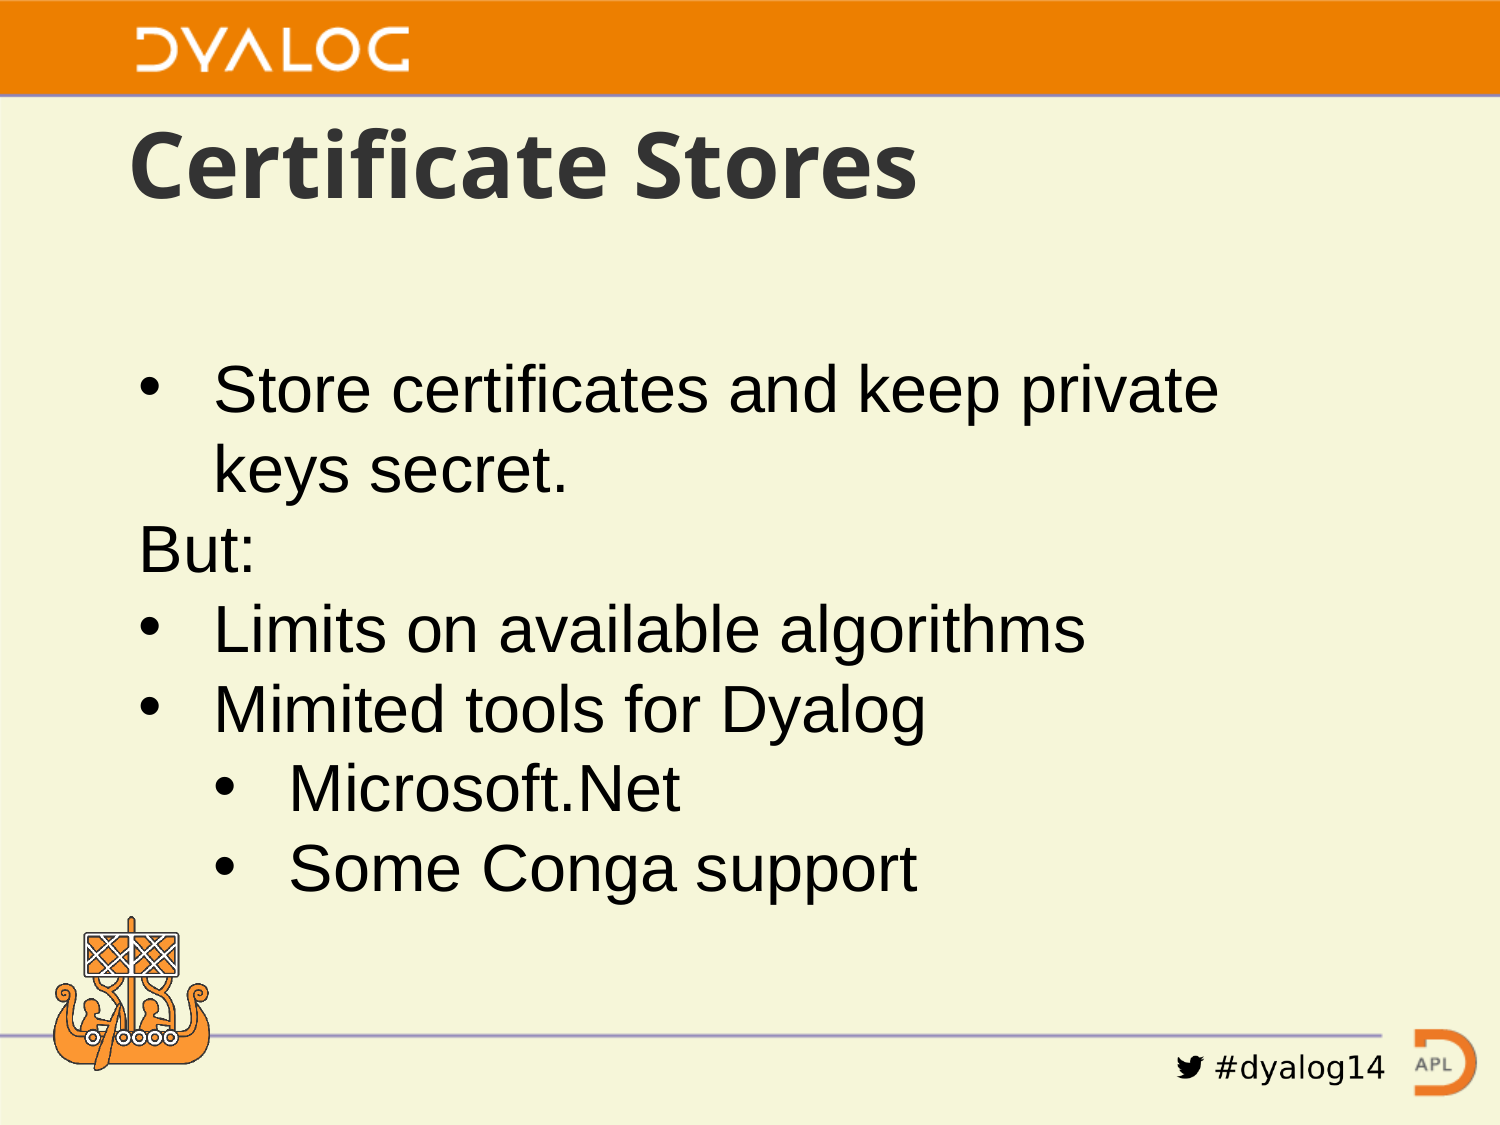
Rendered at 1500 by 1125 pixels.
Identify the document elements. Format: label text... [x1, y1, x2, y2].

subtitle Store certificates and keep private keys secret. But: Limits on available algorithms Mimited tools for Dyalog Microsoft.Net Some Conga support [123, 338, 1275, 925]
picture [0, 0, 1500, 1125]
title Certificate Stores [112, 99, 1388, 288]
